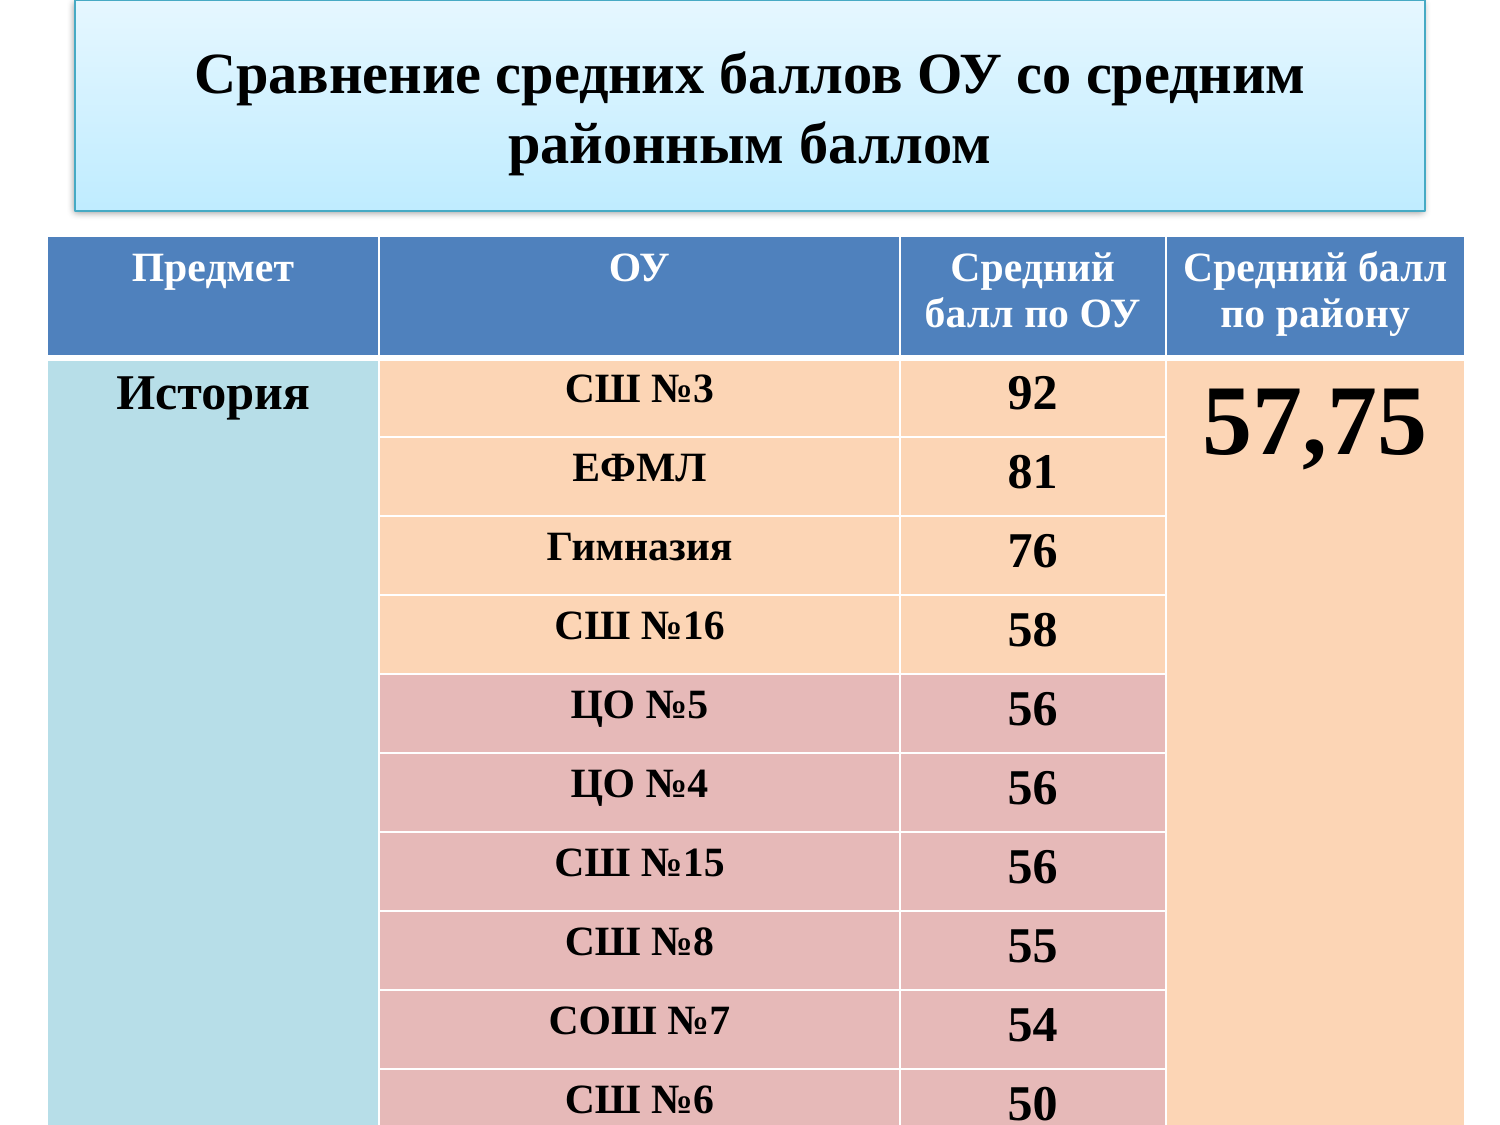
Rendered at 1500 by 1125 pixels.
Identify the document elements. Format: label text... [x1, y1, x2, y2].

table_header Средний балл по ОУ [901, 237, 1165, 355]
table_header ОУ [380, 237, 899, 355]
table_cell СШ №15 [380, 833, 899, 910]
title Сравнение средних баллов ОУ со средним районным баллом [74, 0, 1426, 212]
table_cell Гимназия [380, 517, 899, 594]
table_cell СШ №16 [380, 596, 899, 673]
table_cell СШ №3 [380, 361, 899, 436]
table_cell 76 [901, 517, 1165, 594]
table_cell 56 [901, 675, 1165, 752]
table_header Средний балл по району [1167, 237, 1464, 355]
table_cell ЕФМЛ [380, 438, 899, 515]
table_cell 55 [901, 912, 1165, 989]
table_cell ЦО №4 [380, 754, 899, 831]
table_cell 50 [901, 1070, 1165, 1125]
table_cell 81 [901, 438, 1165, 515]
table_cell 58 [901, 596, 1165, 673]
table_cell СШ №8 [380, 912, 899, 989]
table_cell 54 [901, 991, 1165, 1068]
table_cell История [48, 361, 378, 1125]
table_cell СОШ №7 [380, 991, 899, 1068]
table_cell ЦО №5 [380, 675, 899, 752]
table_cell 92 [901, 361, 1165, 436]
table_cell СШ №6 [380, 1070, 899, 1125]
table_cell 56 [901, 833, 1165, 910]
table_cell 56 [901, 754, 1165, 831]
table_cell 57,75 [1167, 361, 1464, 1125]
table_header Предмет [48, 237, 378, 355]
